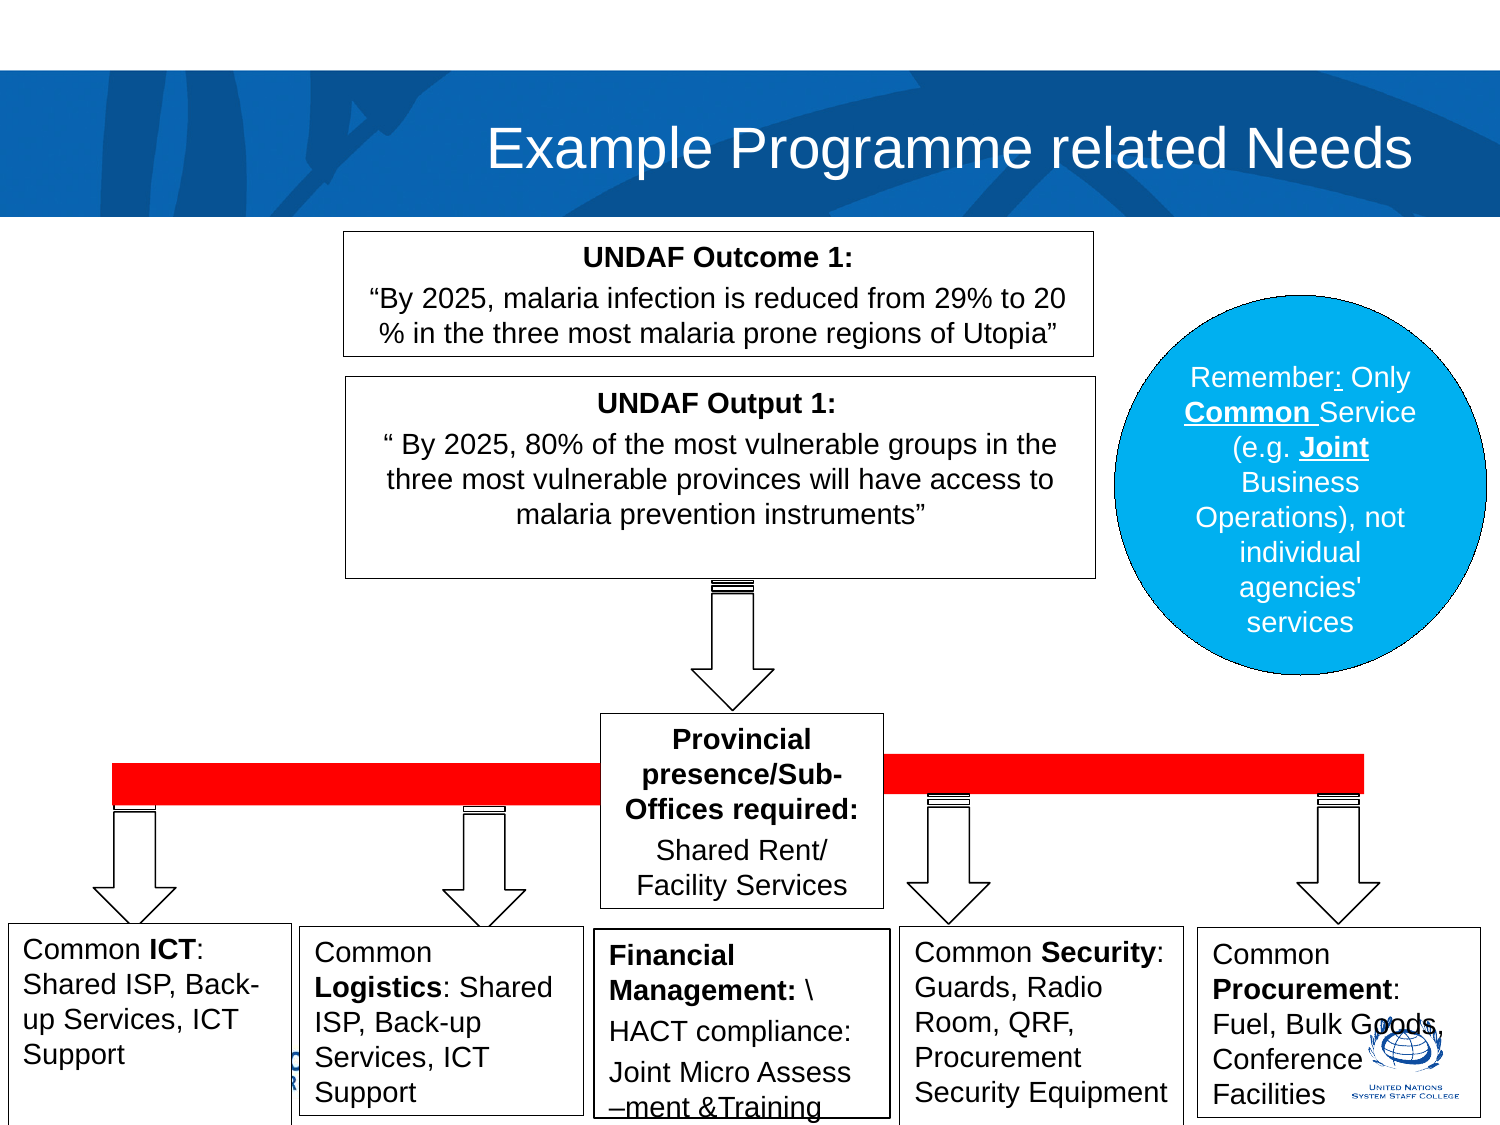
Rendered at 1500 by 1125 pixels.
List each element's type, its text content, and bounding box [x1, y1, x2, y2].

text_box [884, 753, 1365, 795]
text_box UNDAF Output 1: “ By 2025, 80% of the most vulnerable groups in the three most vulnerable provinces will have access to malaria prevention instruments” [345, 376, 1096, 579]
text_box [711, 585, 754, 591]
picture [0, 70, 1500, 217]
text_box [907, 807, 990, 925]
title Example Programme related Needs [171, 94, 1447, 195]
text_box Common Logistics: Shared ISP, Back-up Services, ICT Support [299, 926, 584, 1116]
text_box Common ICT: Shared ISP, Back-up Services, ICT Support [8, 923, 292, 1125]
text_box [1317, 799, 1360, 805]
text_box Financial Management: \ HACT compliance: Joint Micro Assess –ment &Training [593, 928, 891, 1119]
text_box Provincial presence/Sub-Offices required: Shared Rent/ Facility Services [600, 713, 884, 909]
text_box [927, 799, 970, 805]
text_box [442, 814, 526, 926]
text_box [463, 806, 505, 812]
picture [292, 1040, 299, 1099]
text_box [112, 763, 601, 806]
text_box UNDAF Outcome 1: “By 2025, malaria infection is reduced from 29% to 20 % in the three most malaria prone regions of Utopia” [343, 231, 1094, 357]
text_box Common Security: Guards, Radio Room, QRF, Procurement Security Equipment [899, 926, 1184, 1125]
text_box Remember: Only Common Service (e.g. Joint Business Operations), not individual agencies' services [1114, 295, 1487, 676]
text_box [93, 811, 176, 923]
text_box [113, 806, 156, 810]
text_box [711, 580, 754, 584]
text_box Common Procurement: Fuel, Bulk Goods, Conference Facilities [1197, 927, 1481, 1118]
text_box [1297, 807, 1380, 925]
text_box [691, 593, 774, 711]
